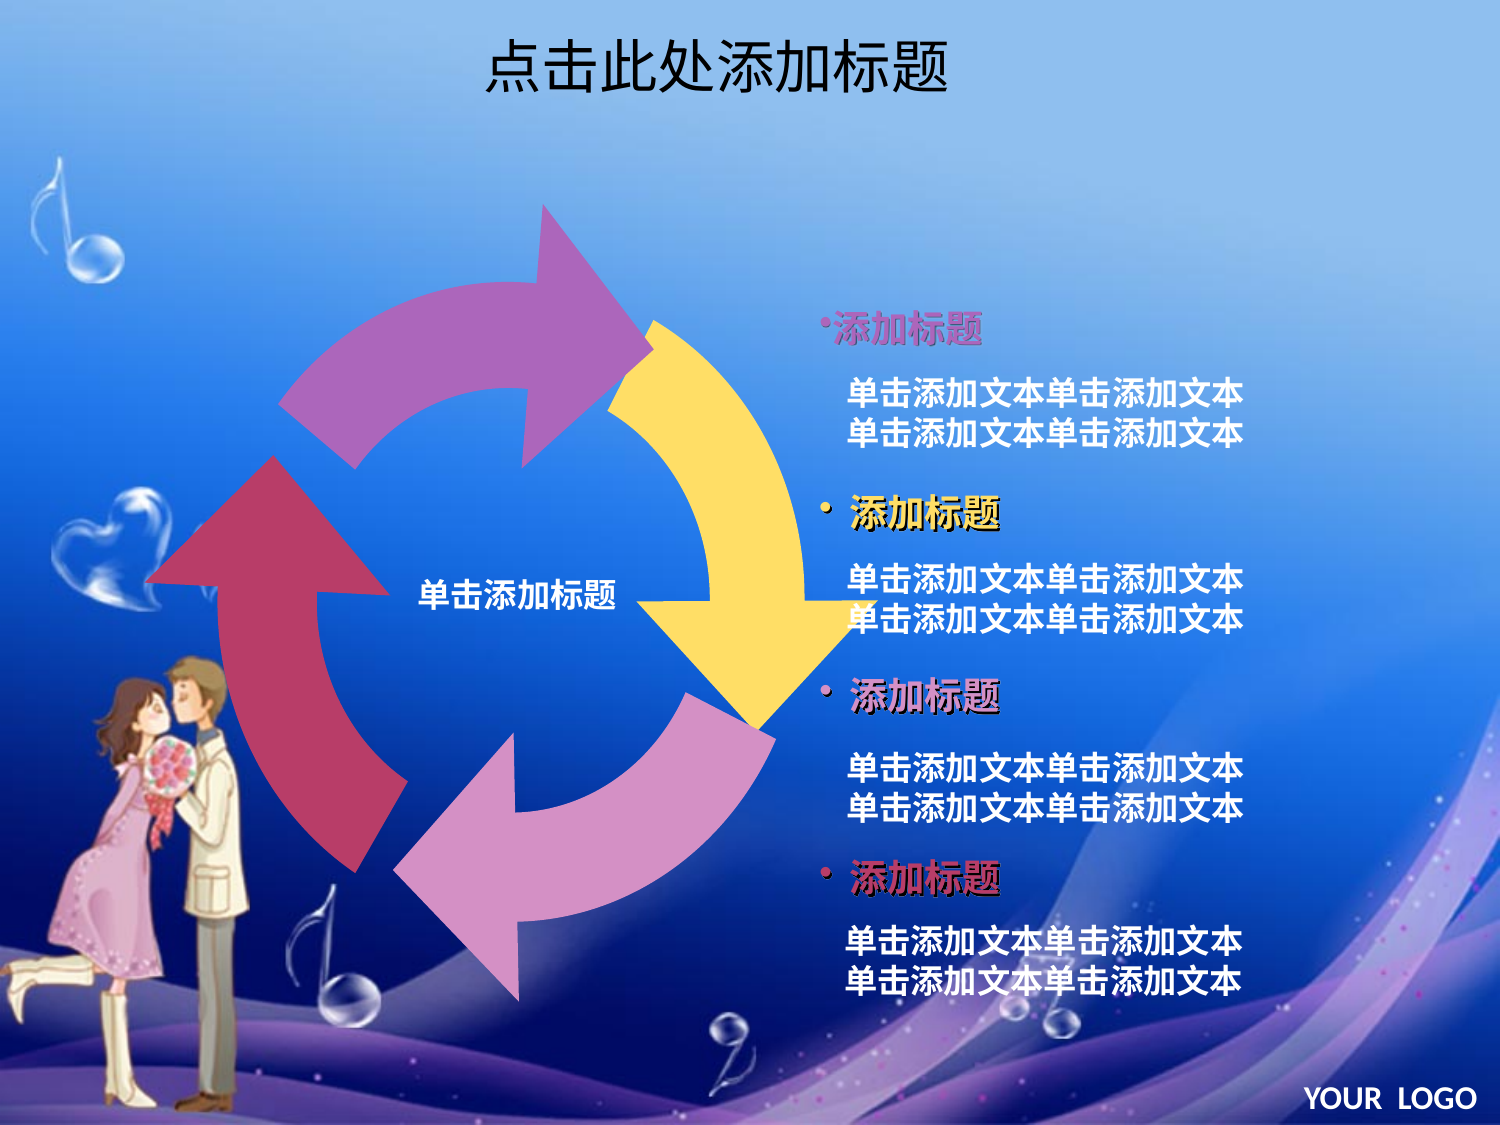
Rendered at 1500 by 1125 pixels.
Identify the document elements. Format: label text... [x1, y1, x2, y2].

text_box 单击添加文本单击添加文本 单击添加文本单击添加文本 [829, 912, 1340, 1008]
text_box 添加标题 [814, 481, 1430, 542]
text_box 单击添加文本单击添加文本 单击添加文本单击添加文本 [831, 739, 1342, 835]
text_box 单击添加文本单击添加文本 单击添加文本单击添加文本 [831, 550, 1342, 646]
text_box 添加标题 [814, 664, 1430, 725]
text_box 点击此处添加标题 [468, 11, 1069, 119]
text_box 添加标题 [814, 297, 1430, 357]
text_box 添加标题 [814, 847, 1430, 907]
picture [0, 0, 1500, 1125]
text_box 单击添加文本单击添加文本 单击添加文本单击添加文本 [831, 364, 1342, 460]
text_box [216, 281, 805, 923]
